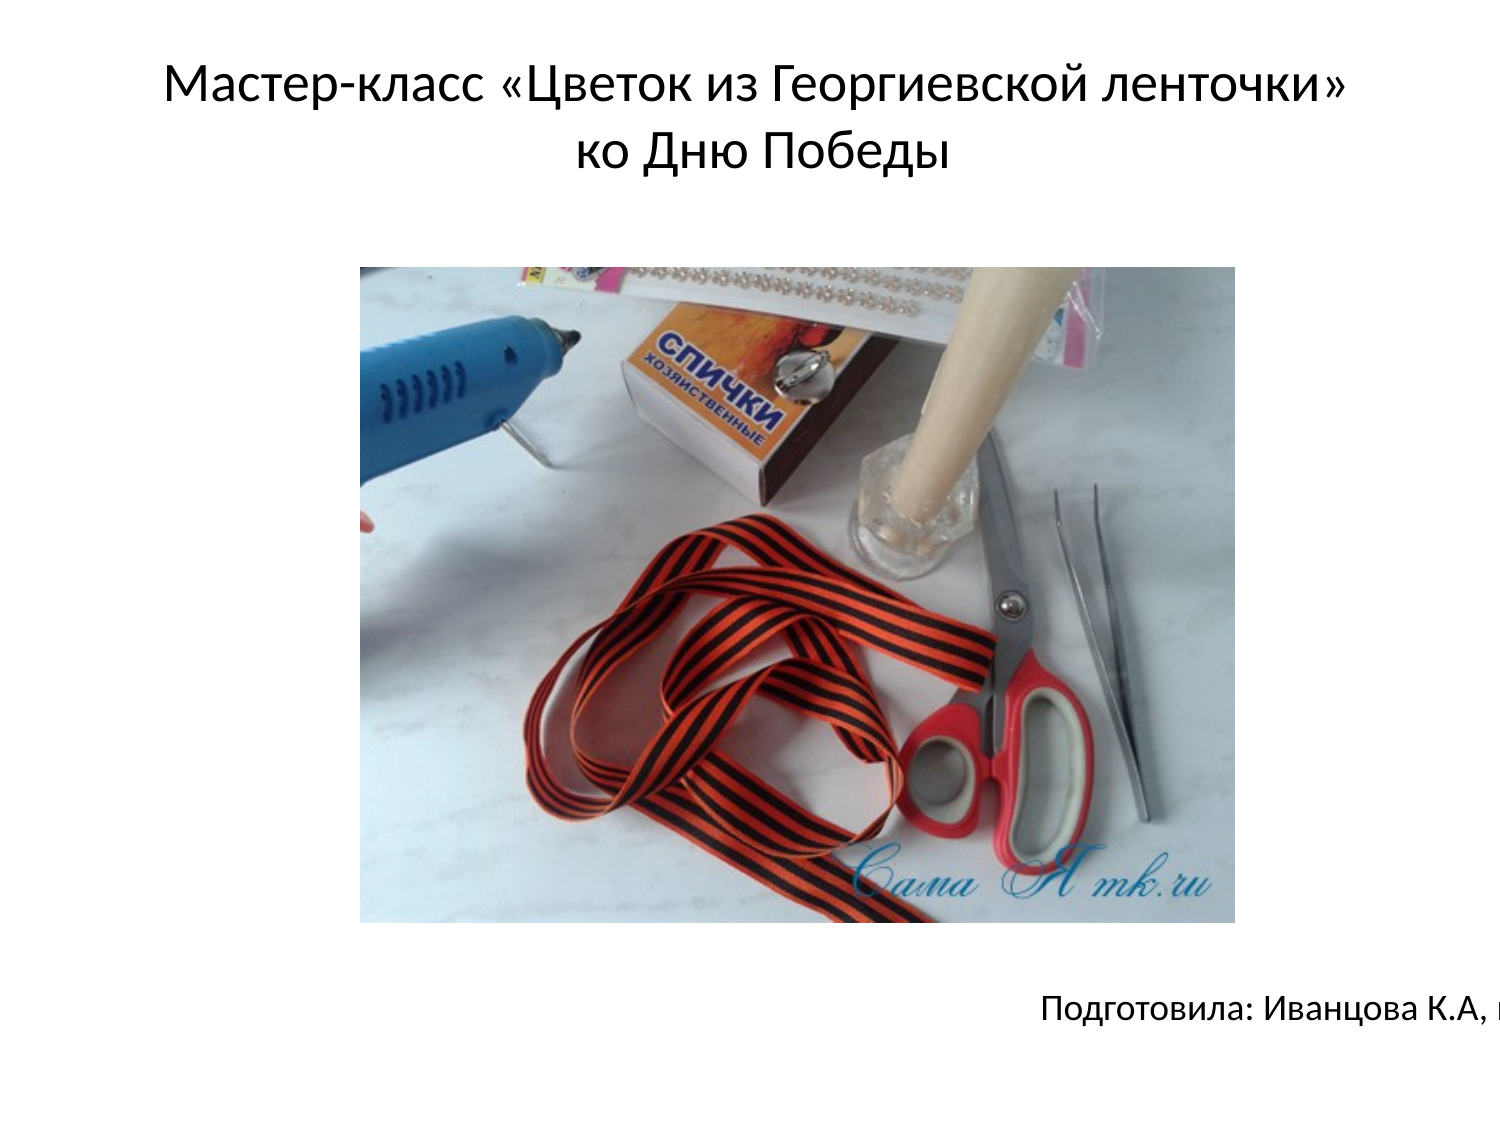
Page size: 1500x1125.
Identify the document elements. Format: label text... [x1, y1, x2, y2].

text_box Подготовила: Иванцова К.А, воспитатель [1025, 975, 1500, 1036]
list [359, 266, 1235, 923]
title Мастер-класс «Цветок из Георгиевской ленточки» ко Дню Победы [88, 19, 1439, 207]
